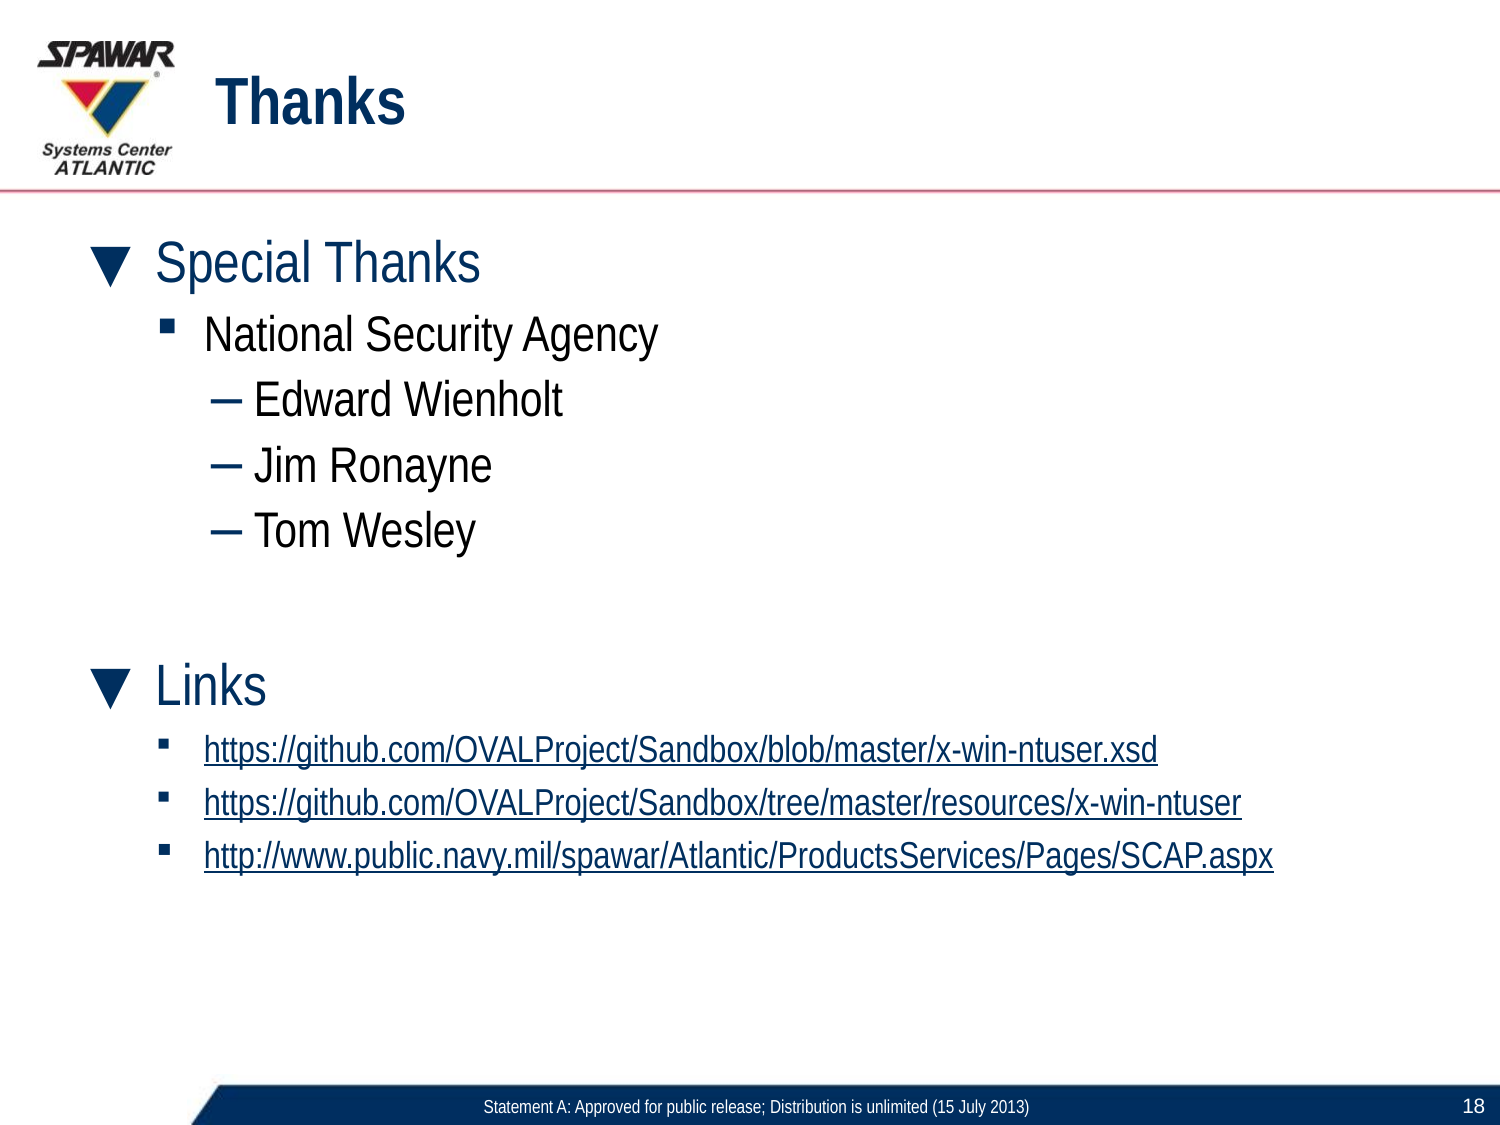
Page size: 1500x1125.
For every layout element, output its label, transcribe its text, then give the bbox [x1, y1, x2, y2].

list Special Thanks National Security Agency Edward Wienholt Jim Ronayne Tom Wesley Links https://github.com/OVALProject/Sandbox/blob/master/x-win-ntuser.xsd https://github.com/OVALProject/Sandbox/tree/master/resources/x-win-ntuser http://www.public.navy.mil/spawar/Atlantic/ProductsServices/Pages/SCAP.aspx [74, 224, 1401, 1001]
picture [37, 41, 175, 175]
title Thanks [199, 32, 1426, 176]
picture [0, 187, 1500, 200]
picture [187, 1074, 1500, 1125]
